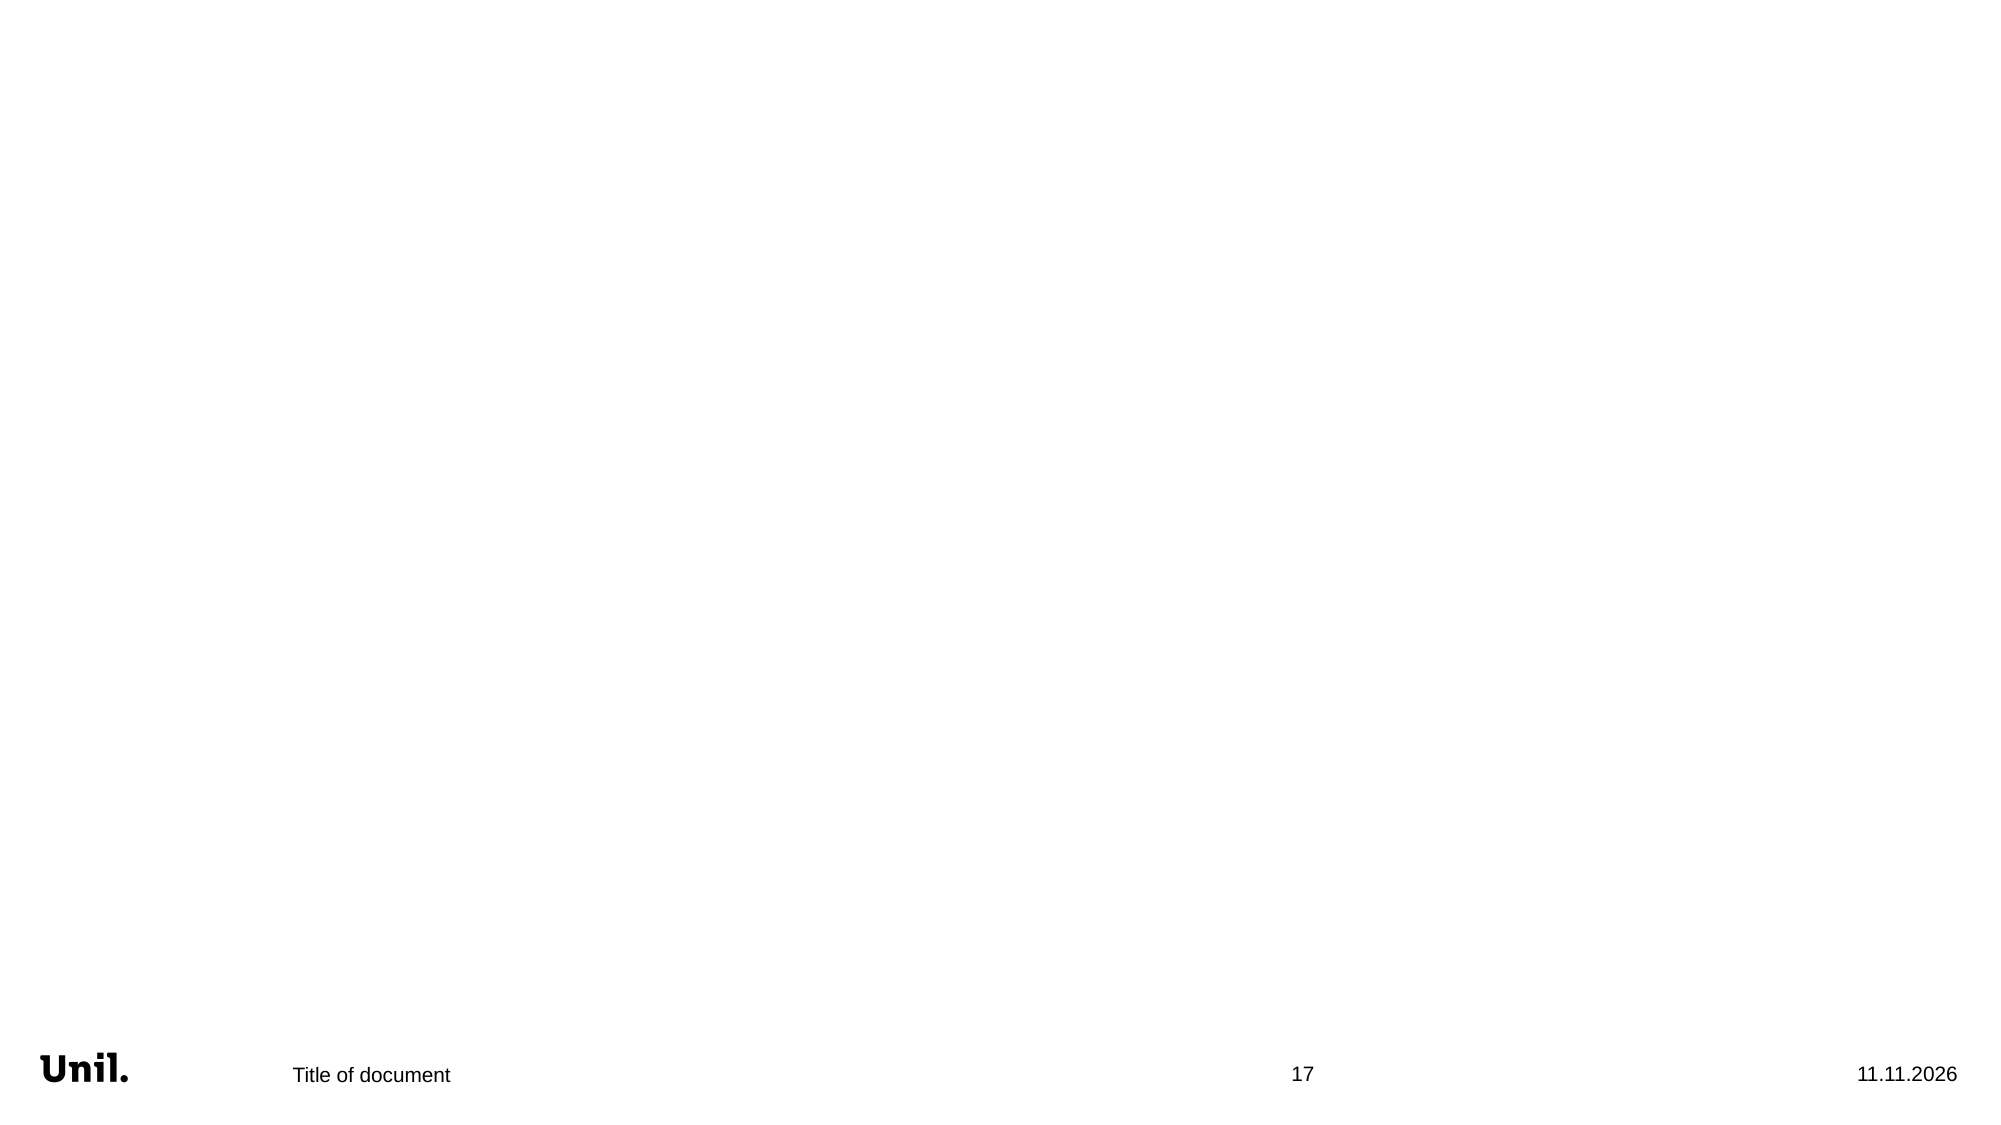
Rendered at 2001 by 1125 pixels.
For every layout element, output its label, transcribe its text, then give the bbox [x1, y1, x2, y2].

footer Title of document [292, 1011, 1048, 1087]
slide_number 17 [1250, 1037, 1355, 1086]
picture [27, 1042, 141, 1095]
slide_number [1789, 1026, 1958, 1086]
